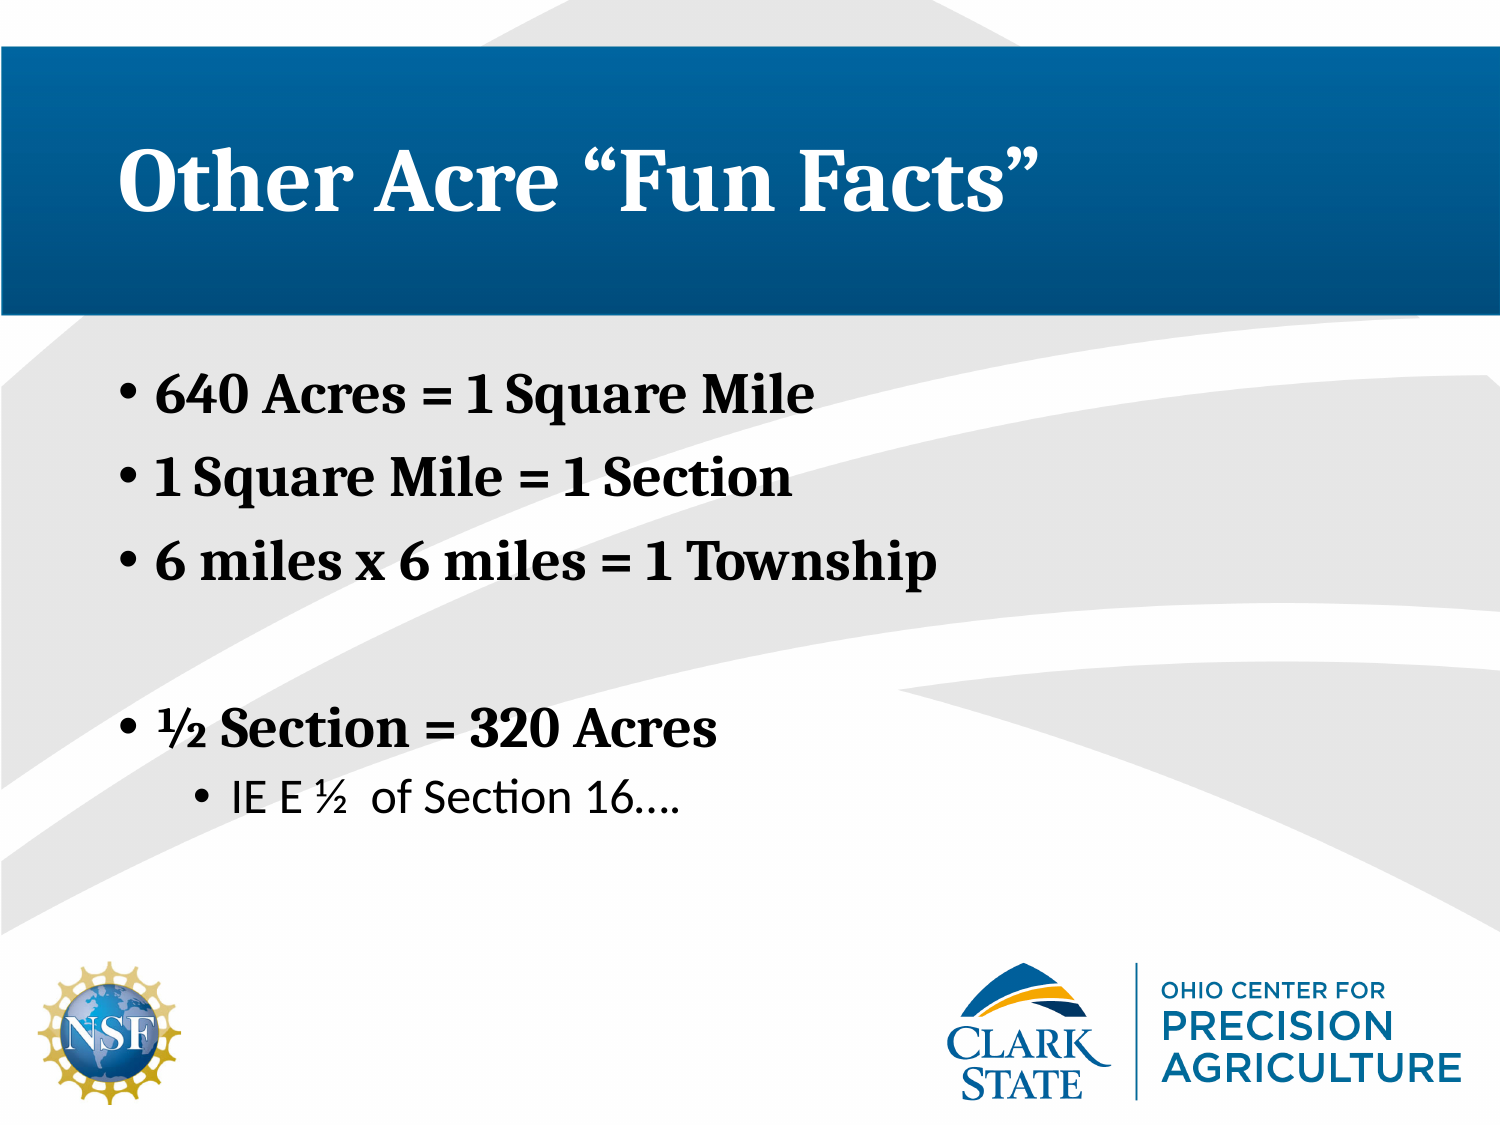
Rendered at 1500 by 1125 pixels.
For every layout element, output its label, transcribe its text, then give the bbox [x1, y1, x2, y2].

list 640 Acres = 1 Square Mile 1 Square Mile = 1 Section 6 miles x 6 miles = 1 Township ½ Section = 320 Acres IE E ½ of Section 16…. [103, 355, 1397, 897]
title Other Acre “Fun Facts” [103, 50, 1397, 313]
picture [0, 0, 1500, 1125]
picture [4, 49, 1500, 313]
